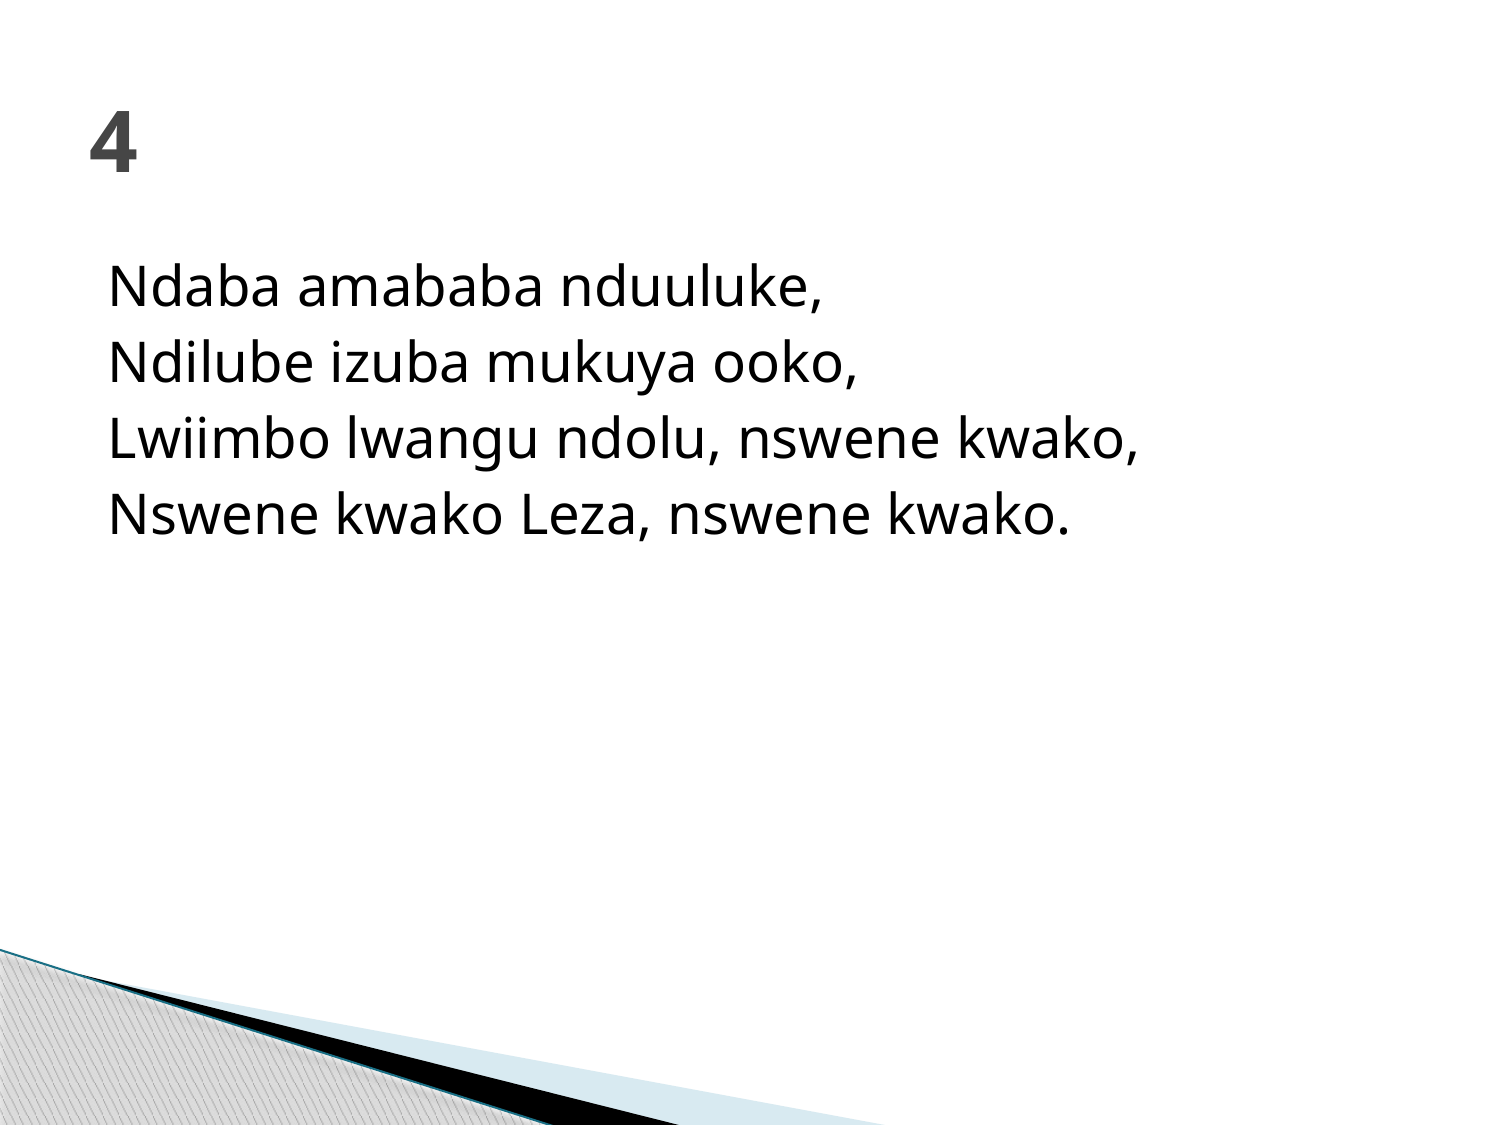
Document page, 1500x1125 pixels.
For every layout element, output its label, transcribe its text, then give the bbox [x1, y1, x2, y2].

list Ndaba amababa nduuluke, Ndilube izuba mukuya ooko, Lwiimbo lwangu ndolu, nswene kwako, Nswene kwako Leza, nswene kwako. [75, 243, 1425, 986]
title 4 [75, 45, 1425, 233]
